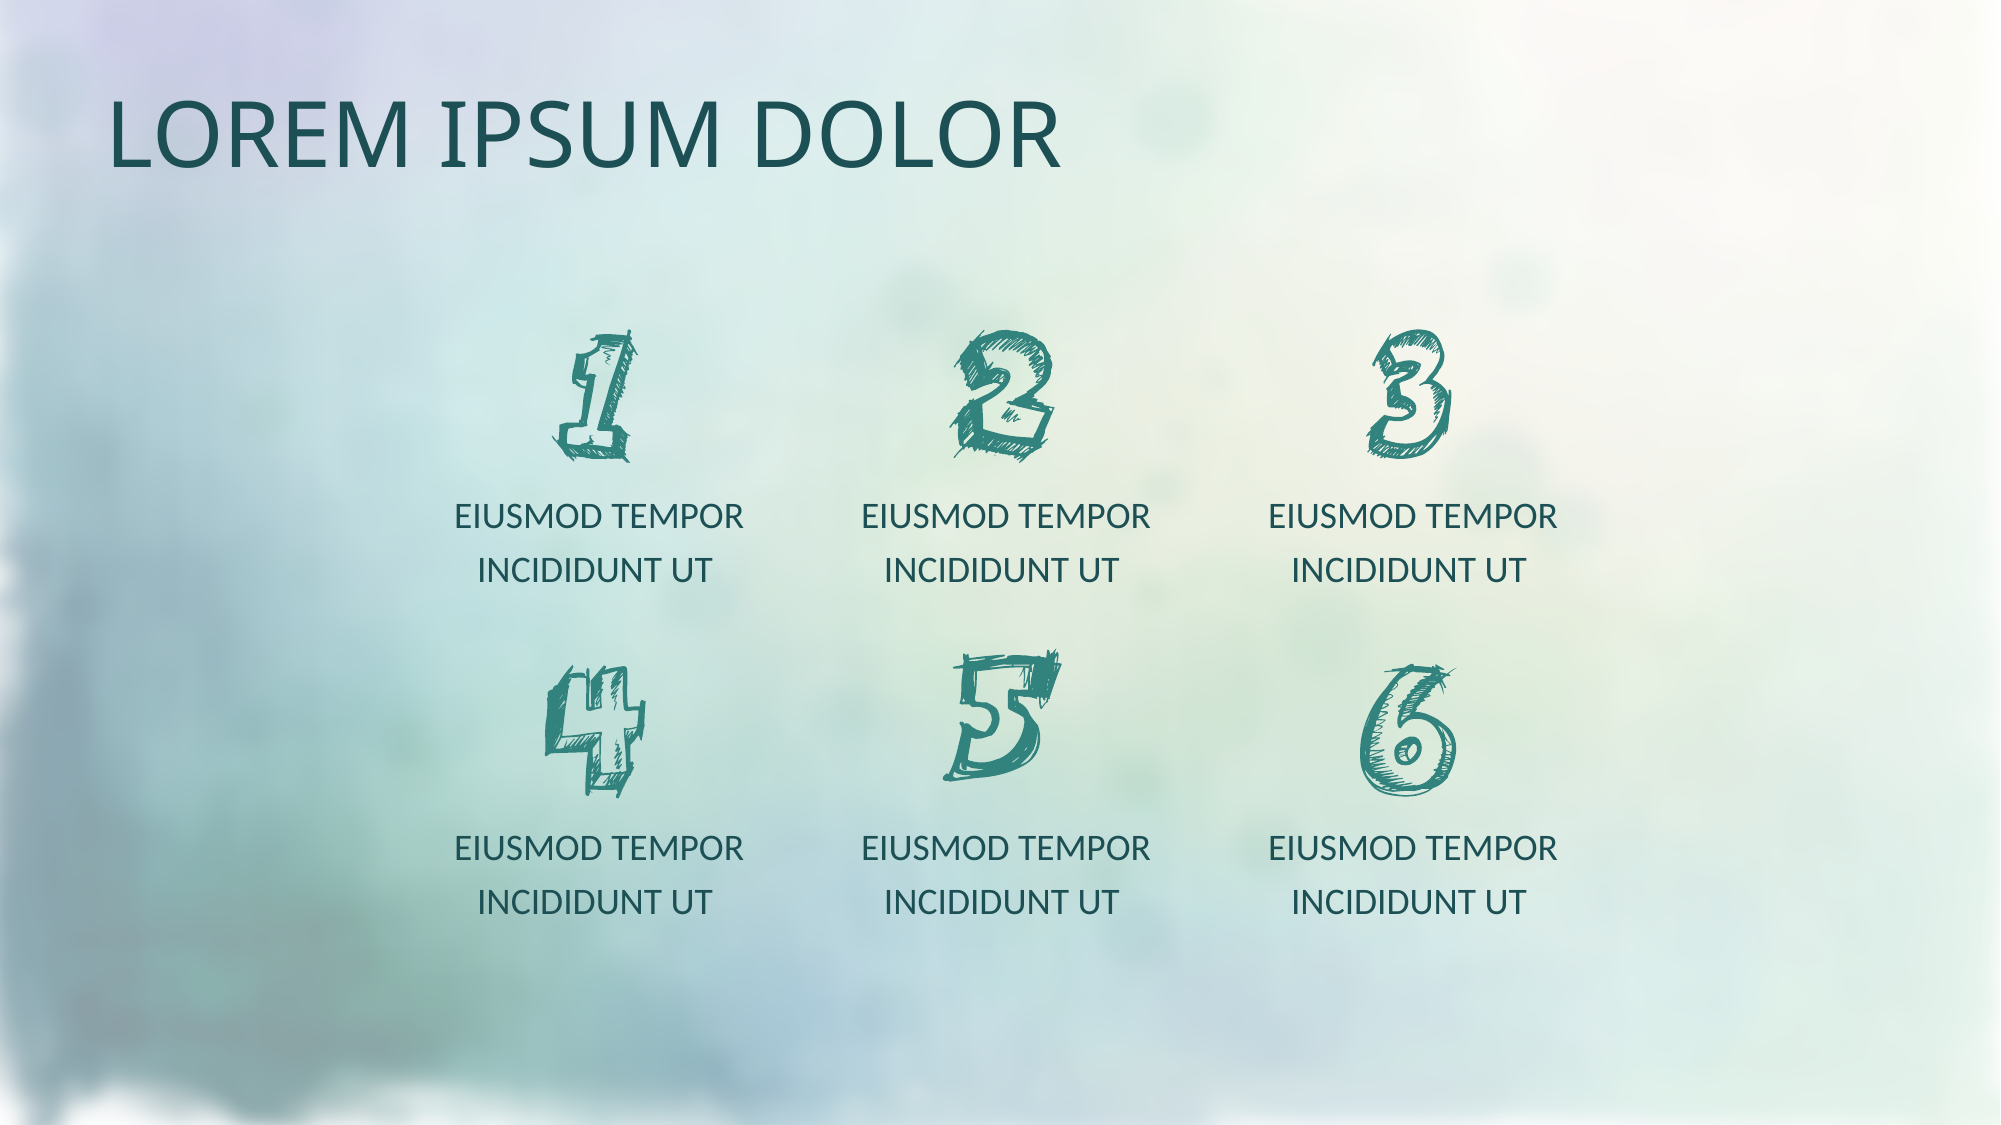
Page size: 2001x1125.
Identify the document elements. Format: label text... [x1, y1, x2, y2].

text_box EIUSMOD TEMPOR INCIDIDUNT UT [1232, 482, 1586, 625]
text_box EIUSMOD TEMPOR INCIDIDUNT UT [418, 482, 772, 622]
text_box [544, 664, 646, 799]
text_box EIUSMOD TEMPOR INCIDIDUNT UT [825, 482, 1179, 622]
text_box [1360, 663, 1457, 797]
text_box EIUSMOD TEMPOR INCIDIDUNT UT [1232, 813, 1586, 994]
text_box [1366, 329, 1452, 459]
text_box [942, 648, 1062, 782]
text_box [949, 329, 1055, 463]
text_box LOREM IPSUM DOLOR [90, 29, 1816, 247]
text_box EIUSMOD TEMPOR INCIDIDUNT UT [825, 813, 1179, 994]
text_box EIUSMOD TEMPOR INCIDIDUNT UT [418, 813, 772, 994]
text_box [551, 329, 639, 463]
